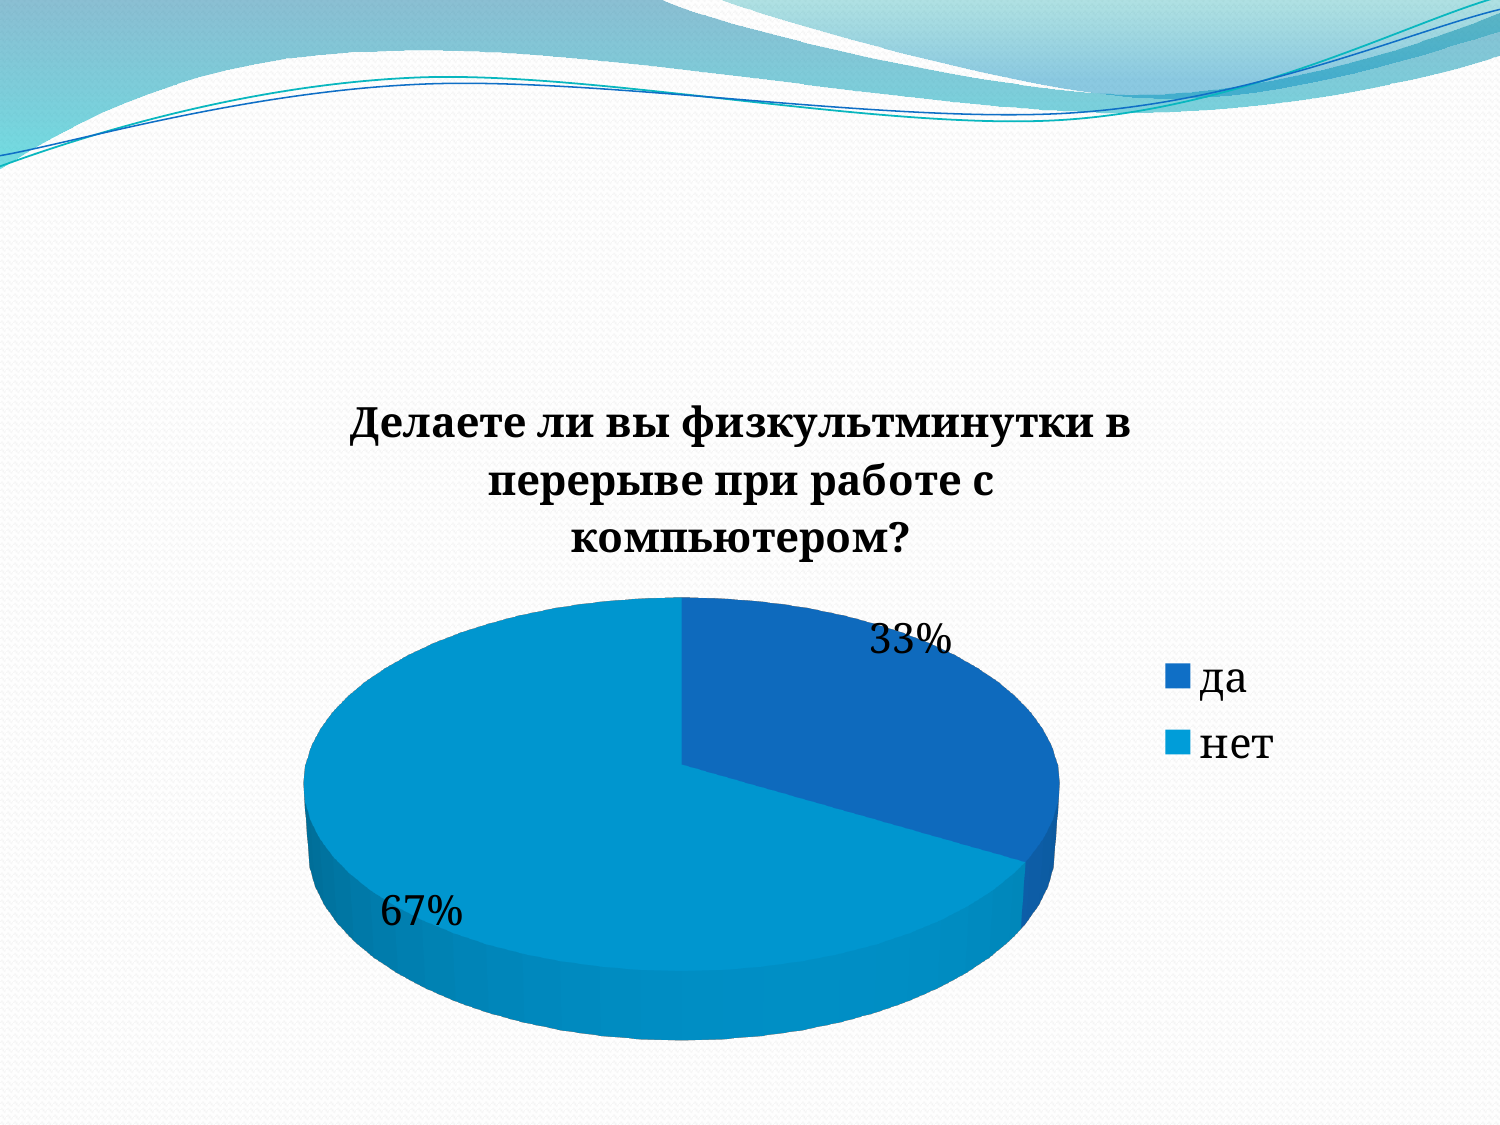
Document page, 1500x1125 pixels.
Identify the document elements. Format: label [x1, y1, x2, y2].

chart [210, 362, 1302, 1055]
